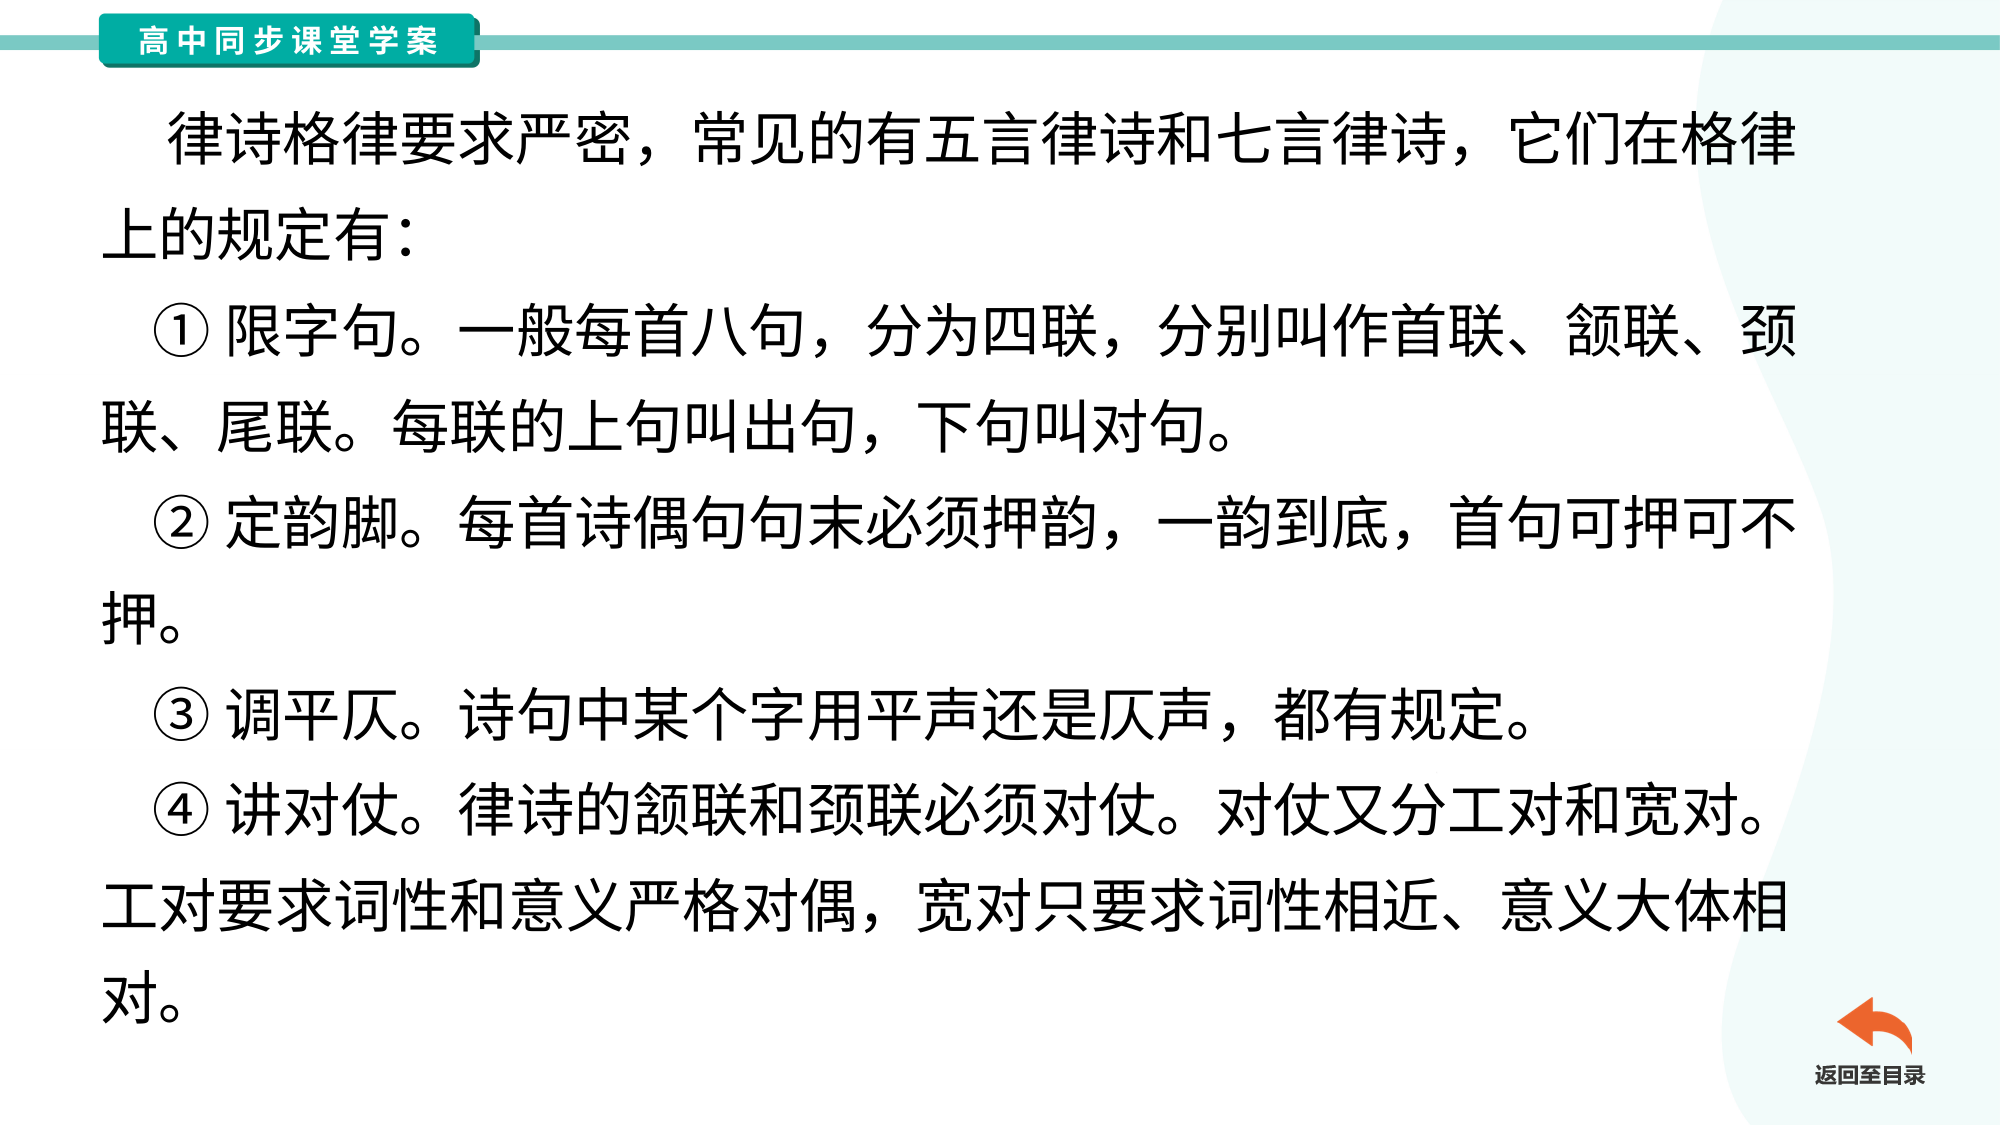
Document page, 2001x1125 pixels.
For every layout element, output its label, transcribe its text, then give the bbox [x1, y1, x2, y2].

text_box 律诗格律要求严密，常见的有五言律诗和七言律诗，它们在格律 上的规定有： ①限字句。一般每首八句，分为四联，分别叫作首联、颔联、颈 联、尾联。每联的上句叫出句，下句叫对句。 ②定韵脚。每首诗偶句句末必须押韵，一韵到底，首句可押可不 押。 ③调平仄。诗句中某个字用平声还是仄声，都有规定。 ④讲对仗。律诗的颔联和颈联必须对仗。对仗又分工对和宽对。 工对要求词性和意义严格对偶，宽对只要求词性相近、意义大体相 对。#1.2.4 [100, 76, 1899, 1022]
picture [0, 0, 2000, 1125]
